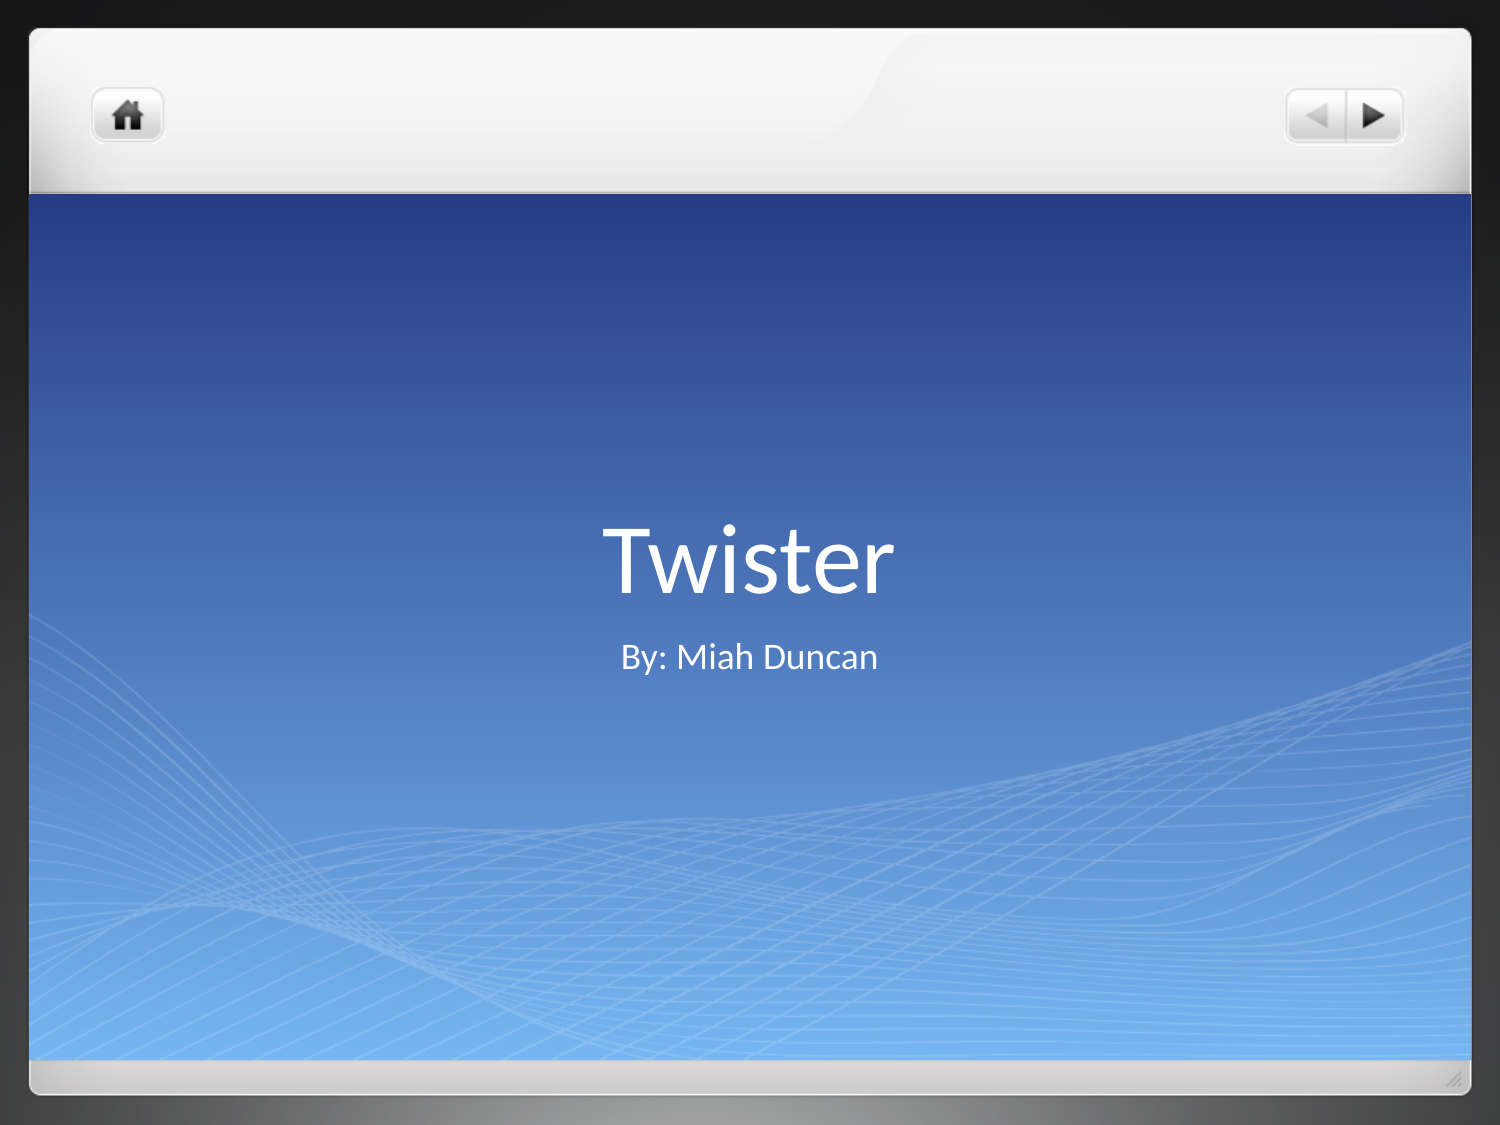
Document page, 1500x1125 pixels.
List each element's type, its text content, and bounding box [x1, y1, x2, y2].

title Twister [68, 355, 1432, 622]
picture [0, 0, 1500, 1125]
subtitle By: Miah Duncan [68, 624, 1432, 749]
